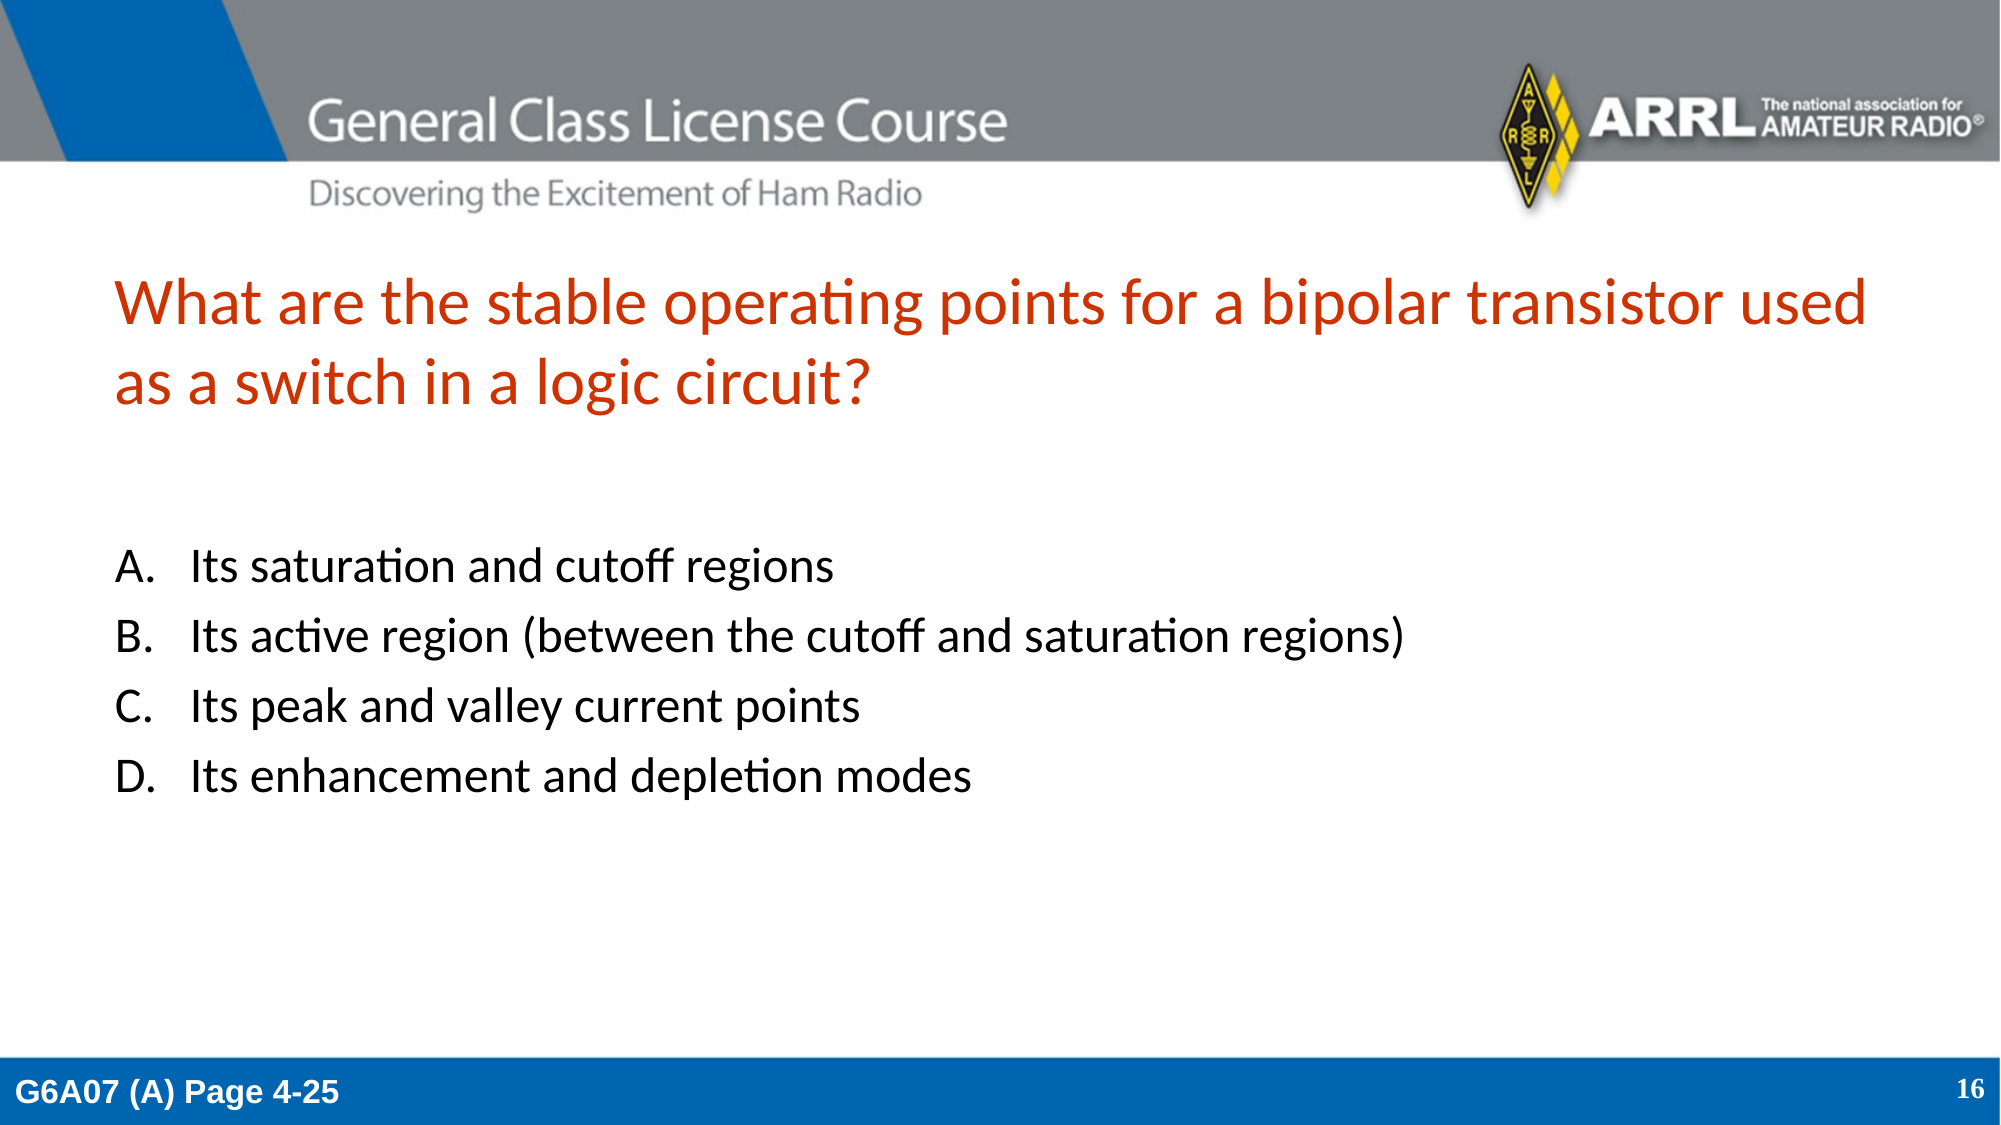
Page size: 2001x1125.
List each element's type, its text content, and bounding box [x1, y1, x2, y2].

text_box 16 [1875, 1062, 2000, 1113]
list Its saturation and cutoff regions Its active region (between the cutoff and saturation regions) Its peak and valley current points Its enhancement and depletion modes [99, 525, 1900, 1005]
title What are the stable operating points for a bipolar transistor used as a switch in a logic circuit? [99, 249, 1900, 468]
picture [0, 0, 2001, 1125]
text_box G6A07 (A) Page 4-25 [0, 1062, 1313, 1118]
